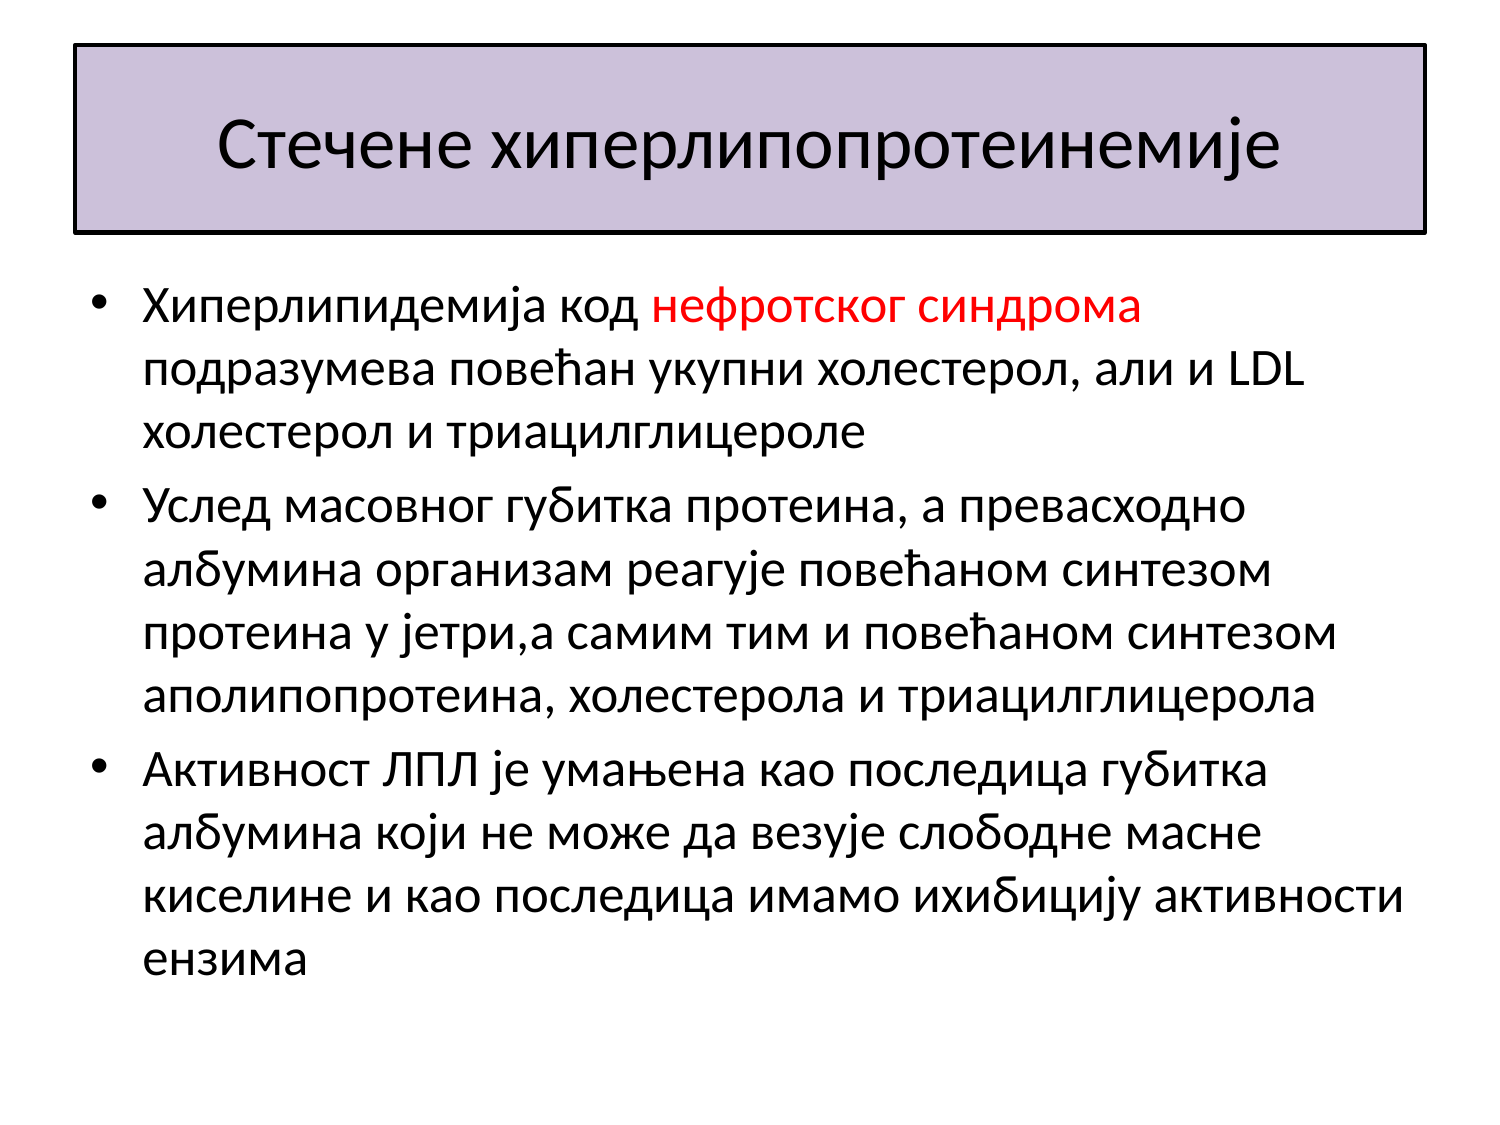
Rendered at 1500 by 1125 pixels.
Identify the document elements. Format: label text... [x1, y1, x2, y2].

title Стечене хиперлипопротеинемије [73, 43, 1427, 235]
list Хиперлипидемија код нефротског синдрома подразумева повећан укупни холестерол, али и LDL холестерол и триацилглицероле Услед масовног губитка протеина, а превасходно албумина организам реагује повећаном синтезом протеина у јетри,а самим тим и повећаном синтезом аполипопротеина, холестерола и триацилглицерола Активност ЛПЛ је умањена као последица губитка албумина који не може да везује слободне масне киселине и као последица имамо ихибицију активности ензима [75, 262, 1425, 1005]
